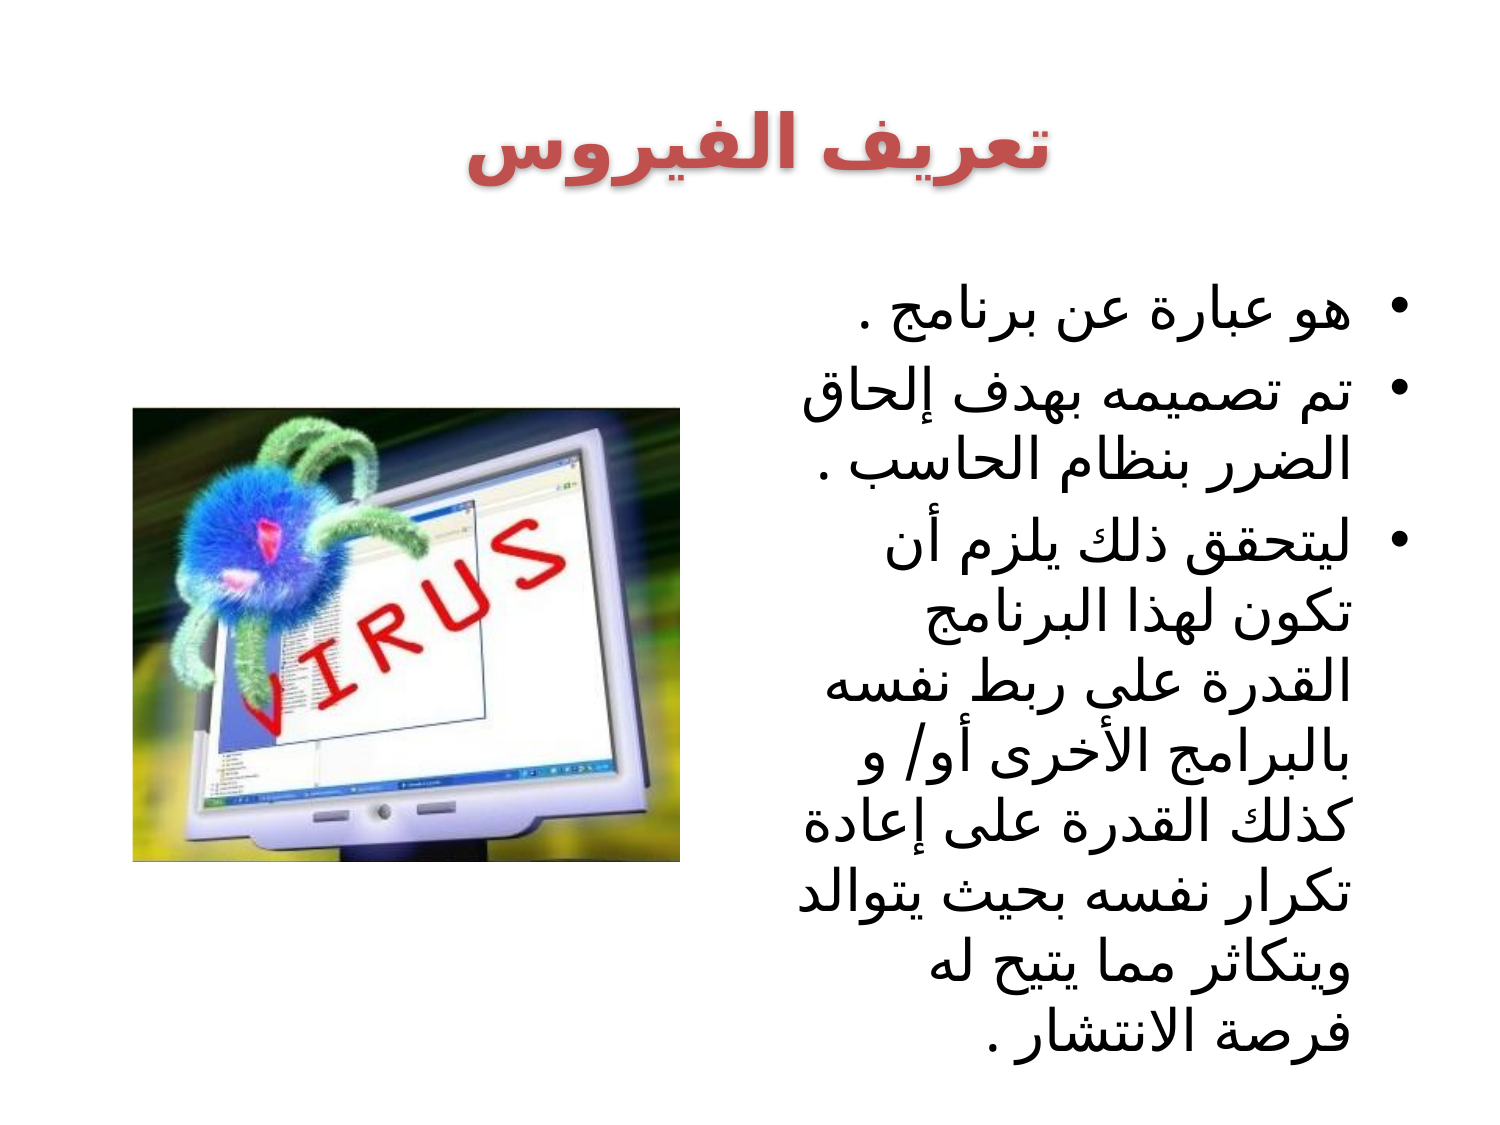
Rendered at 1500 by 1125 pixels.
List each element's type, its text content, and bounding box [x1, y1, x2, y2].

list هو عبارة عن برنامج . تم تصميمه بهدف إلحاق الضرر بنظام الحاسب . ليتحقق ذلك يلزم أن تكون لهذا البرنامج القدرة على ربط نفسه بالبرامج الأخرى أو/ و كذلك القدرة على إعادة تكرار نفسه بحيث يتوالد ويتكاثر مما يتيح له فرصة الانتشار . [762, 262, 1425, 1005]
title تعريف الفيروس [74, 44, 1426, 233]
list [132, 405, 681, 862]
